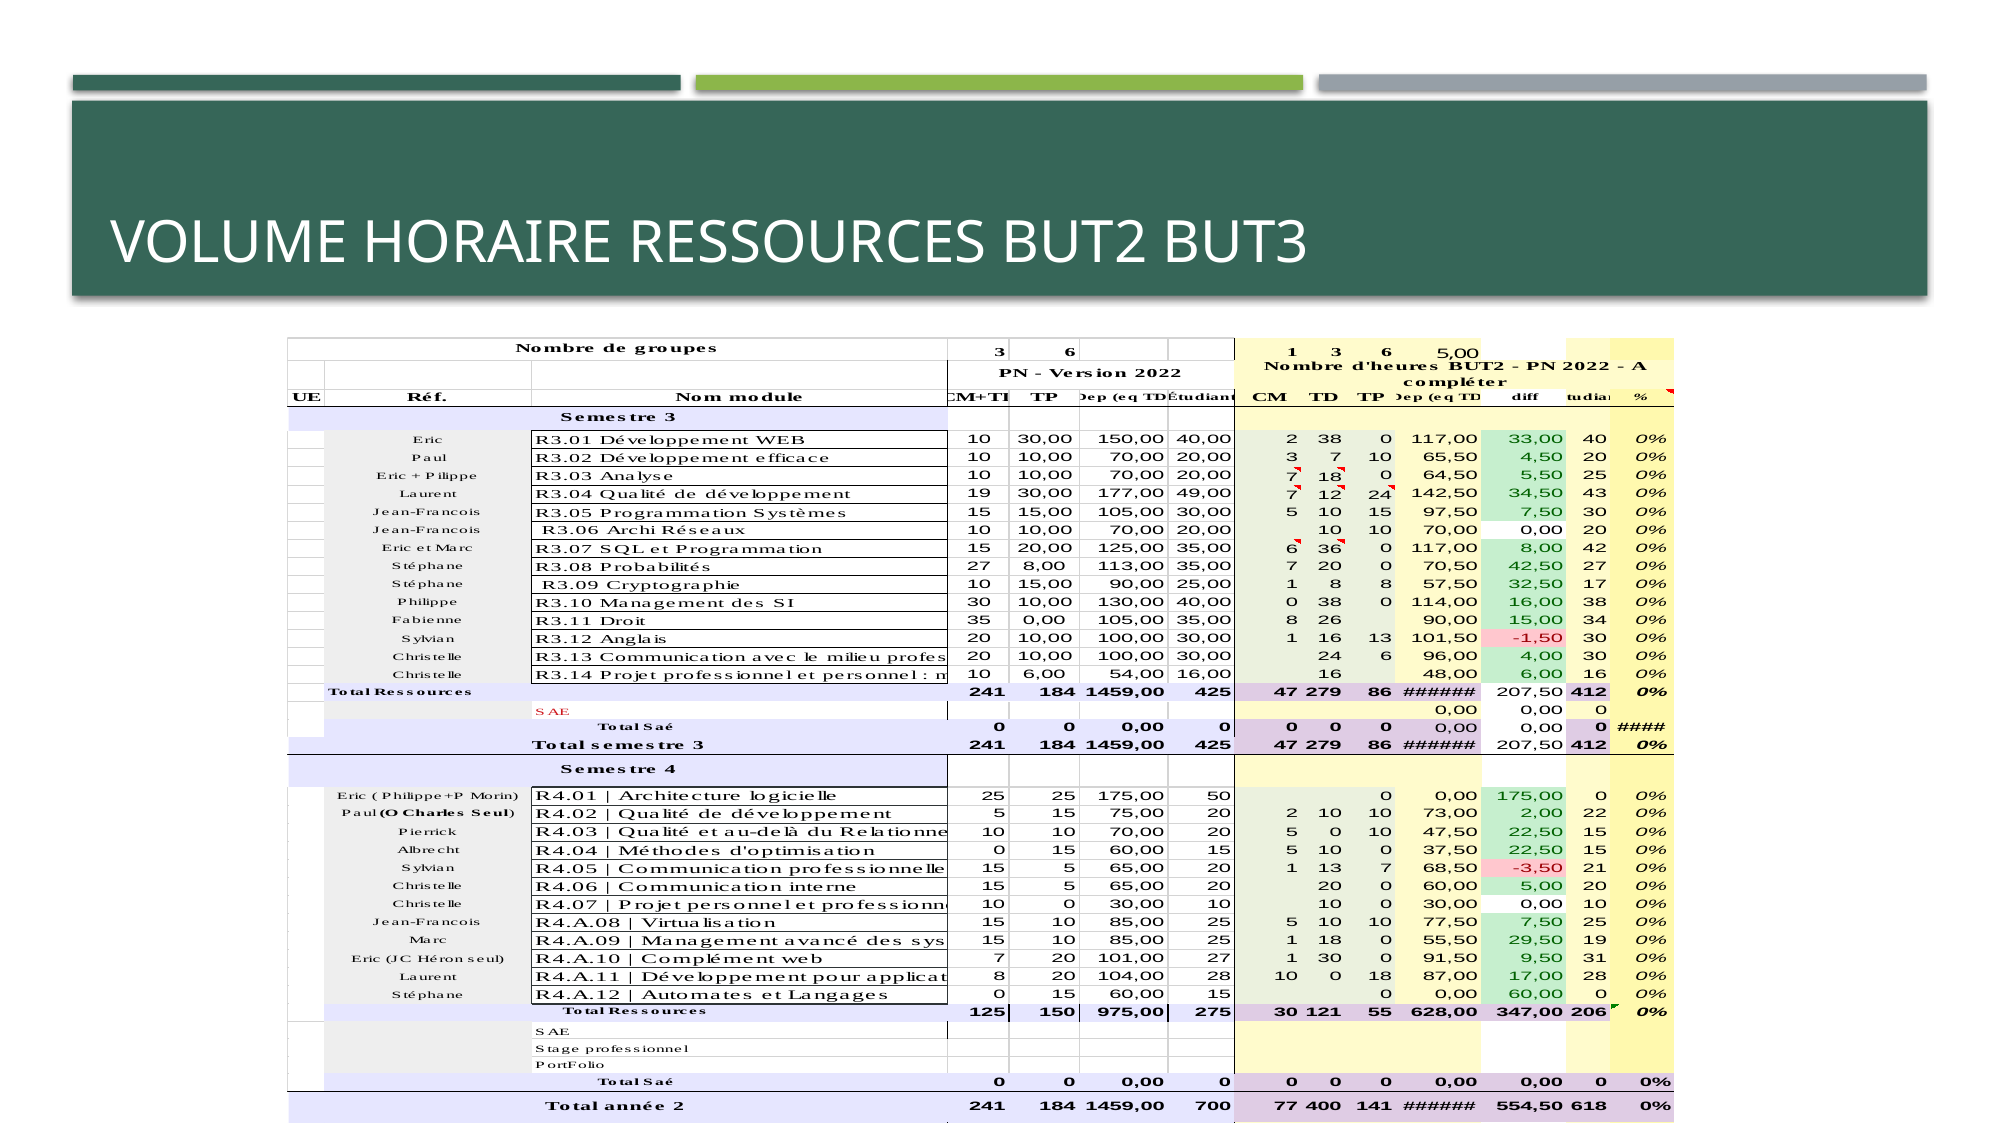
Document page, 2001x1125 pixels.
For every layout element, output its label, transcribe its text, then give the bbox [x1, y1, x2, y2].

picture [287, 337, 1676, 1124]
text_box VOLUME HORAIRE ressources but2 but3 [95, 115, 1905, 282]
